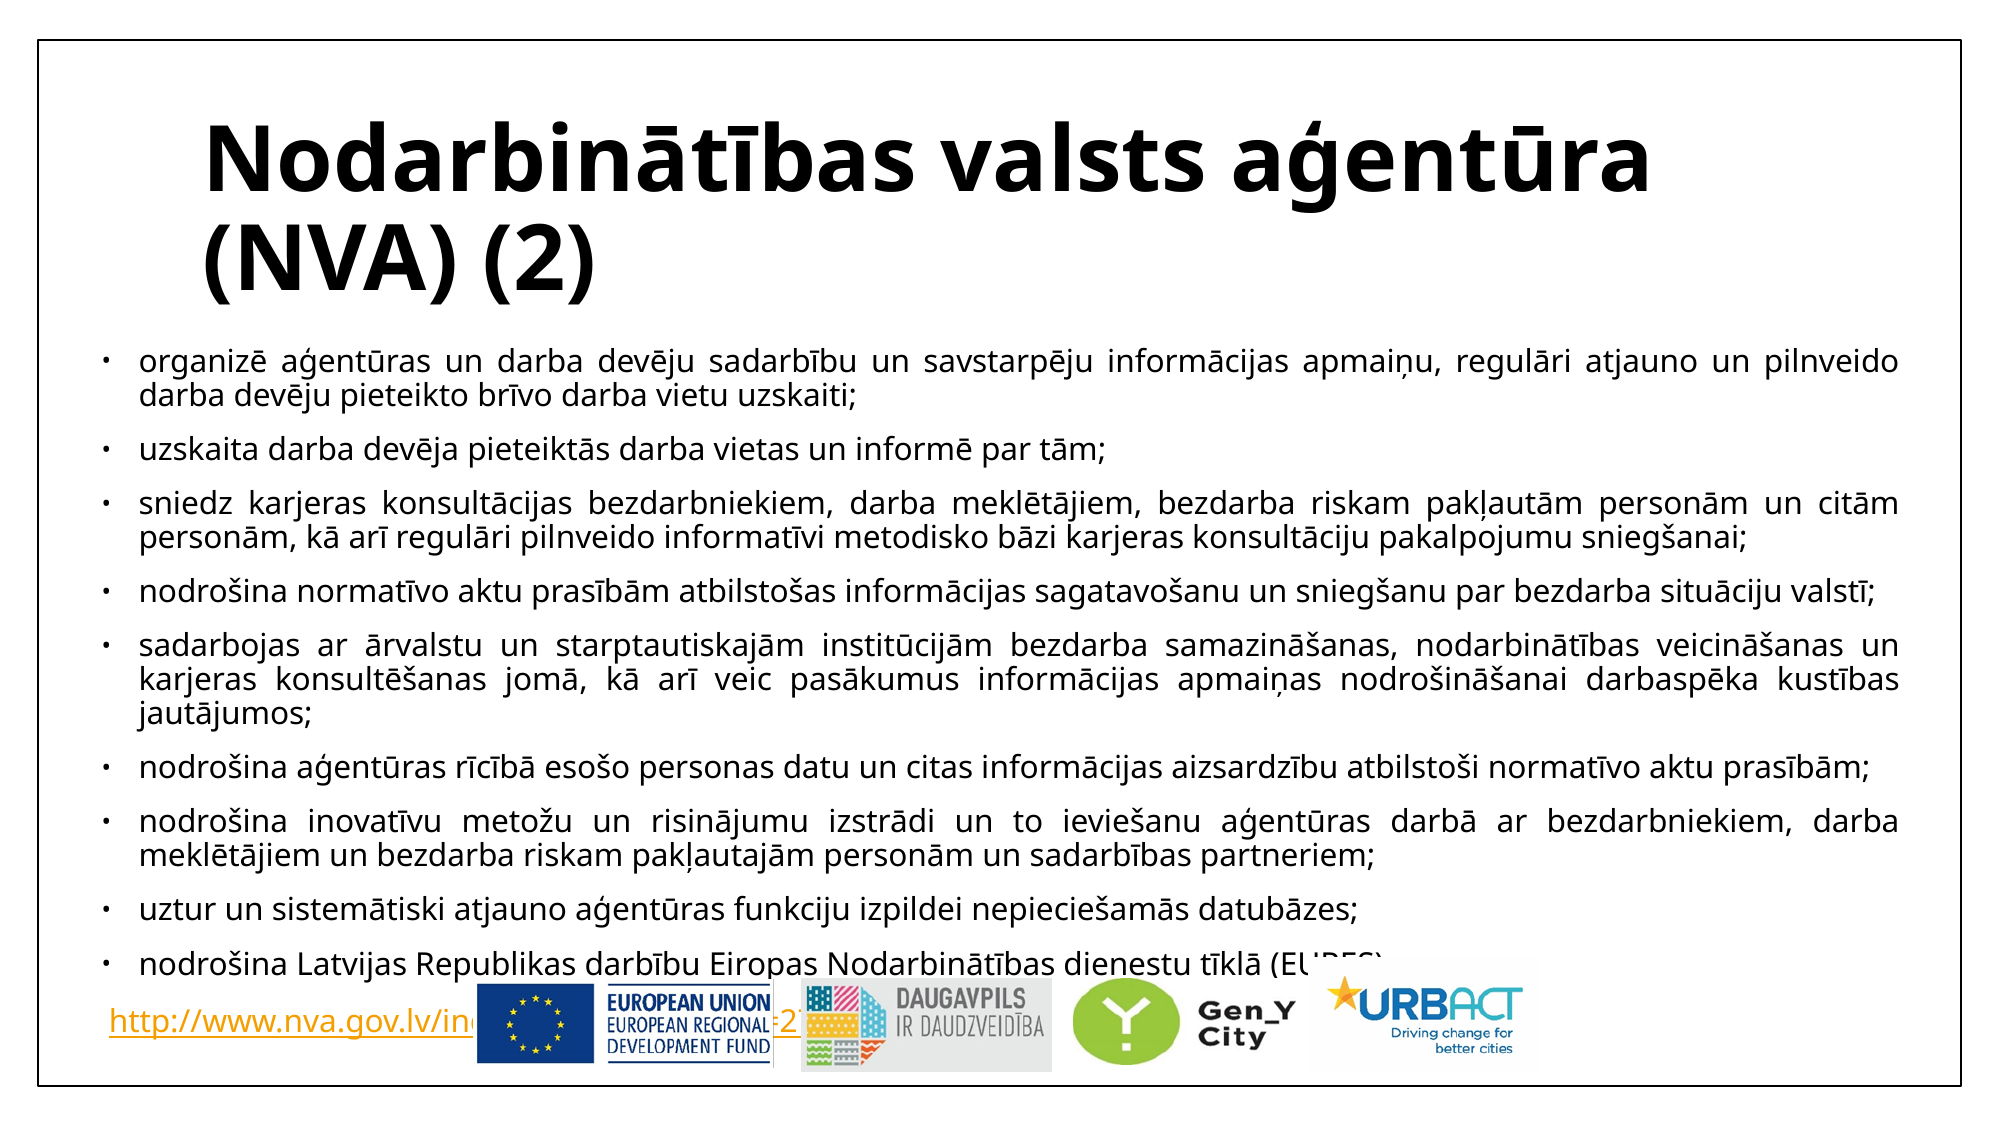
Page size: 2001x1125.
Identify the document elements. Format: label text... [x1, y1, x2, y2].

list organizē aģentūras un darba devēju sadarbību un savstarpēju informācijas apmaiņu, regulāri atjauno un pilnveido darba devēju pieteikto brīvo darba vietu uzskaiti; uzskaita darba devēja pieteiktās darba vietas un informē par tām; sniedz karjeras konsultācijas bezdarbniekiem, darba meklētājiem, bezdarba riskam pakļautām personām un citām personām, kā arī regulāri pilnveido informatīvi metodisko bāzi karjeras konsultāciju pakalpojumu sniegšanai; nodrošina normatīvo aktu prasībām atbilstošas informācijas sagatavošanu un sniegšanu par bezdarba situāciju valstī; sadarbojas ar ārvalstu un starptautiskajām institūcijām bezdarba samazināšanas, nodarbinātības veicināšanas un karjeras konsultēšanas jomā, kā arī veic pasākumus informācijas apmaiņas nodrošināšanai darbaspēka kustības jautājumos; nodrošina aģentūras rīcībā esošo personas datu un citas informācijas aizsardzību atbilstoši normatīvo aktu prasībām; nodrošina inovatīvu metožu un risinājumu izstrādi un to ieviešanu aģentūras darbā ar bezdarbniekiem, darba meklētājiem un bezdarba riskam pakļautajām personām un sadarbības partneriem; uztur un sistemātiski atjauno aģentūras funkciju izpildei nepieciešamās datubāzes; nodrošina Latvijas Republikas darbību Eiropas Nodarbinātības dienestu tīklā (EURES) http://www.nva.gov.lv/index.php?cid=2&mid=27 [86, 337, 1917, 1050]
picture [473, 957, 1540, 1073]
title Nodarbinātības valsts aģentūra (NVA) (2) [187, 99, 1866, 323]
